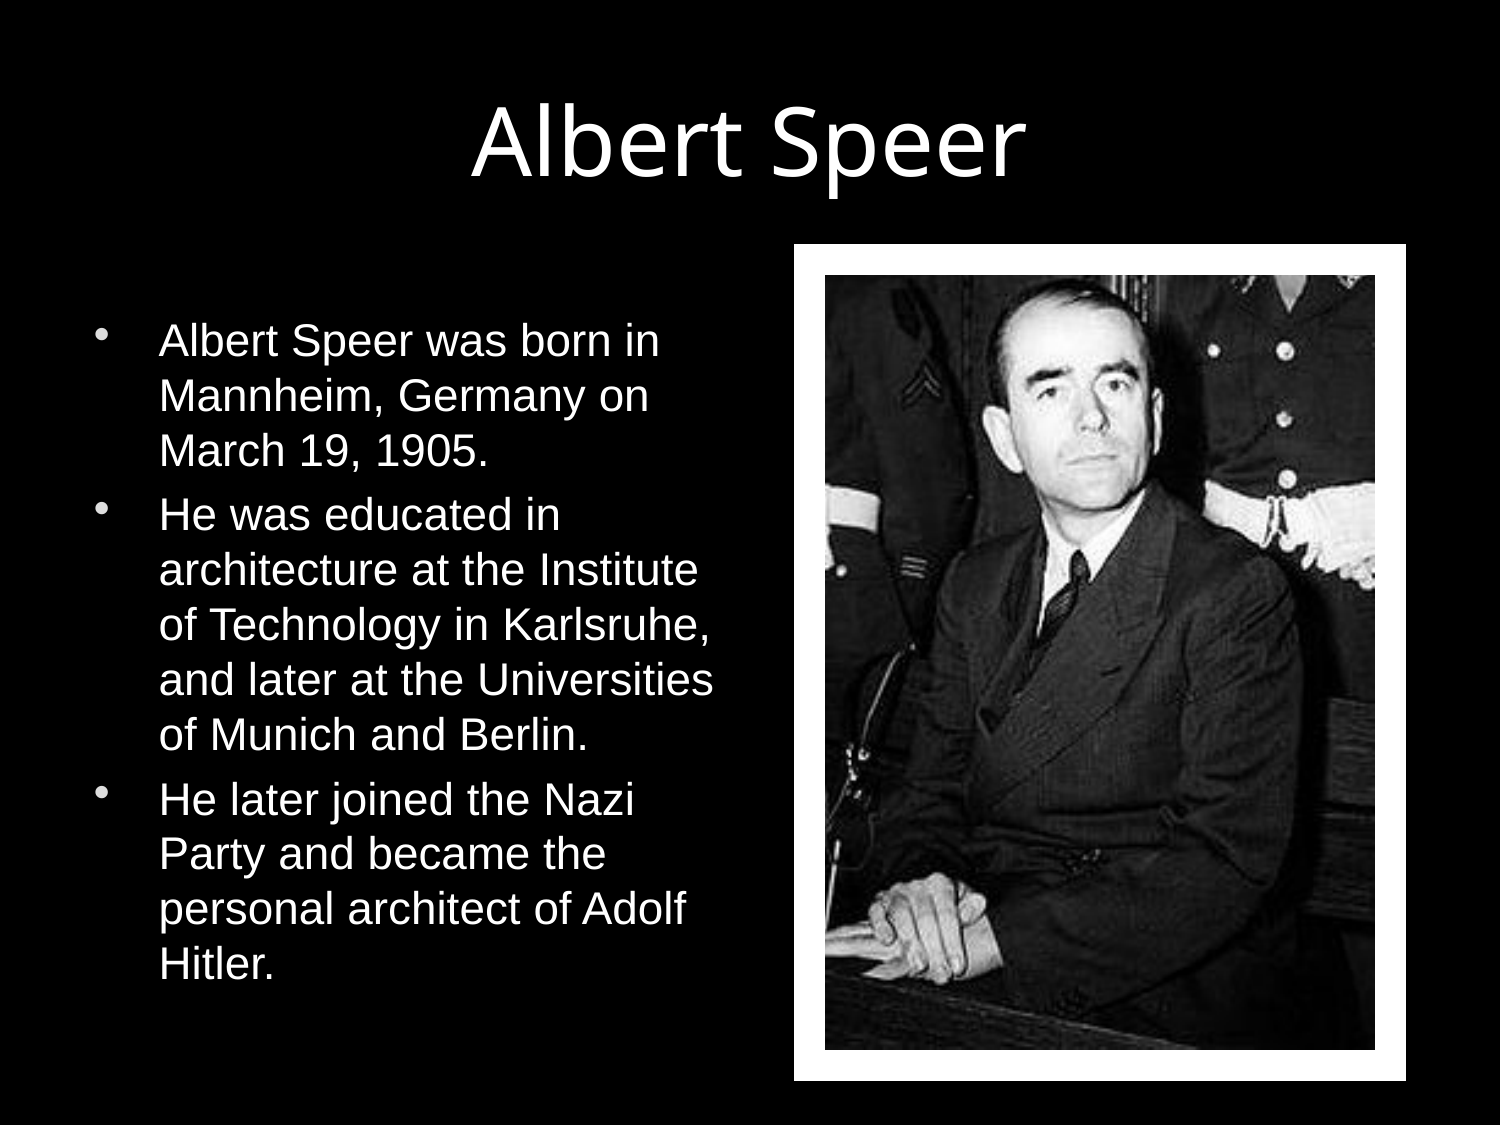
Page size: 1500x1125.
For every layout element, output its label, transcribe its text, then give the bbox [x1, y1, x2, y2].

title Albert Speer [75, 44, 1425, 233]
list Albert Speer was born in Mannheim, Germany on March 19, 1905. He was educated in architecture at the Institute of Technology in Karlsruhe, and later at the Universities of Munich and Berlin. He later joined the Nazi Party and became the personal architect of Adolf Hitler. [75, 262, 738, 1038]
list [824, 274, 1376, 1051]
